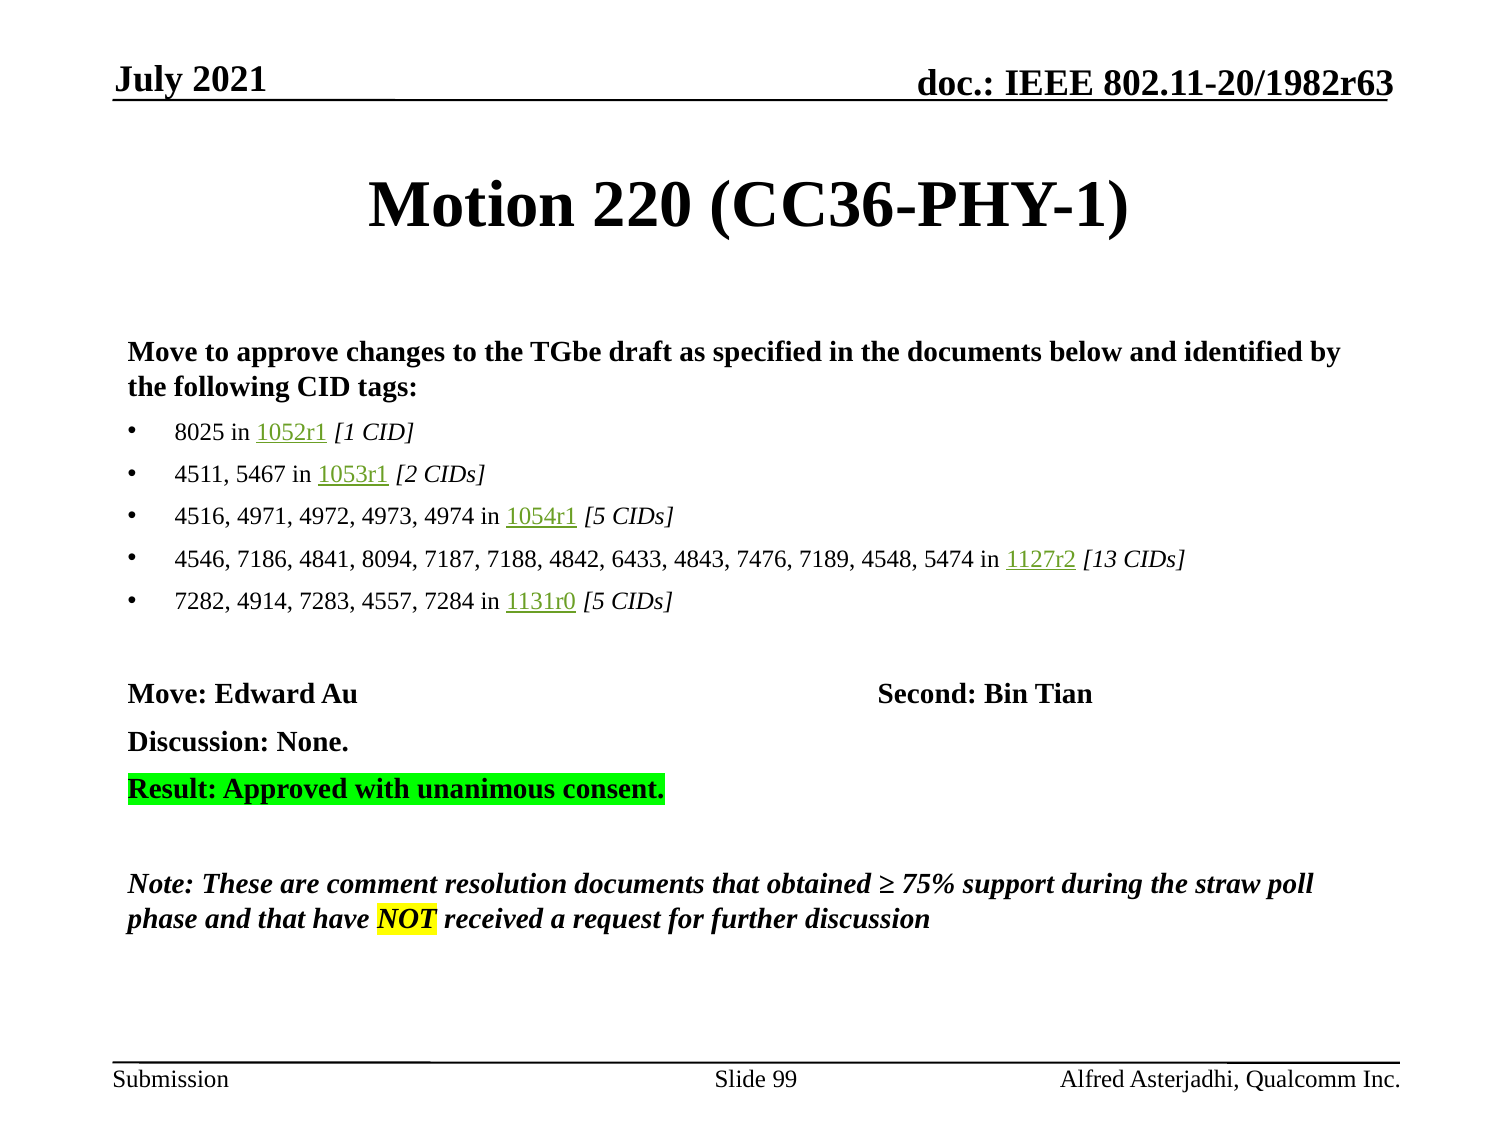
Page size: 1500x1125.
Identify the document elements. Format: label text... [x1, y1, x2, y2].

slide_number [114, 54, 423, 100]
list Move to approve changes to the TGbe draft as specified in the documents below and identified by the following CID tags: 8025 in 1052r1 [1 CID] 4511, 5467 in 1053r1 [2 CIDs] 4516, 4971, 4972, 4973, 4974 in 1054r1 [5 CIDs] 4546, 7186, 4841, 8094, 7187, 7188, 4842, 6433, 4843, 7476, 7189, 4548, 5474 in 1127r2 [13 CIDs] 7282, 4914, 7283, 4557, 7284 in 1131r0 [5 CIDs] Move: Edward Au Second: Bin Tian Discussion: None. Result: Approved with unanimous consent. Note: These are comment resolution documents that obtained ≥ 75% support during the straw poll phase and that have NOT received a request for further discussion [112, 324, 1388, 1063]
footer Alfred Asterjadhi, Qualcomm Inc. [878, 1061, 1402, 1093]
slide_number Slide 99 [712, 1061, 800, 1123]
title Motion 220 (CC36-PHY-1) [112, 112, 1388, 288]
